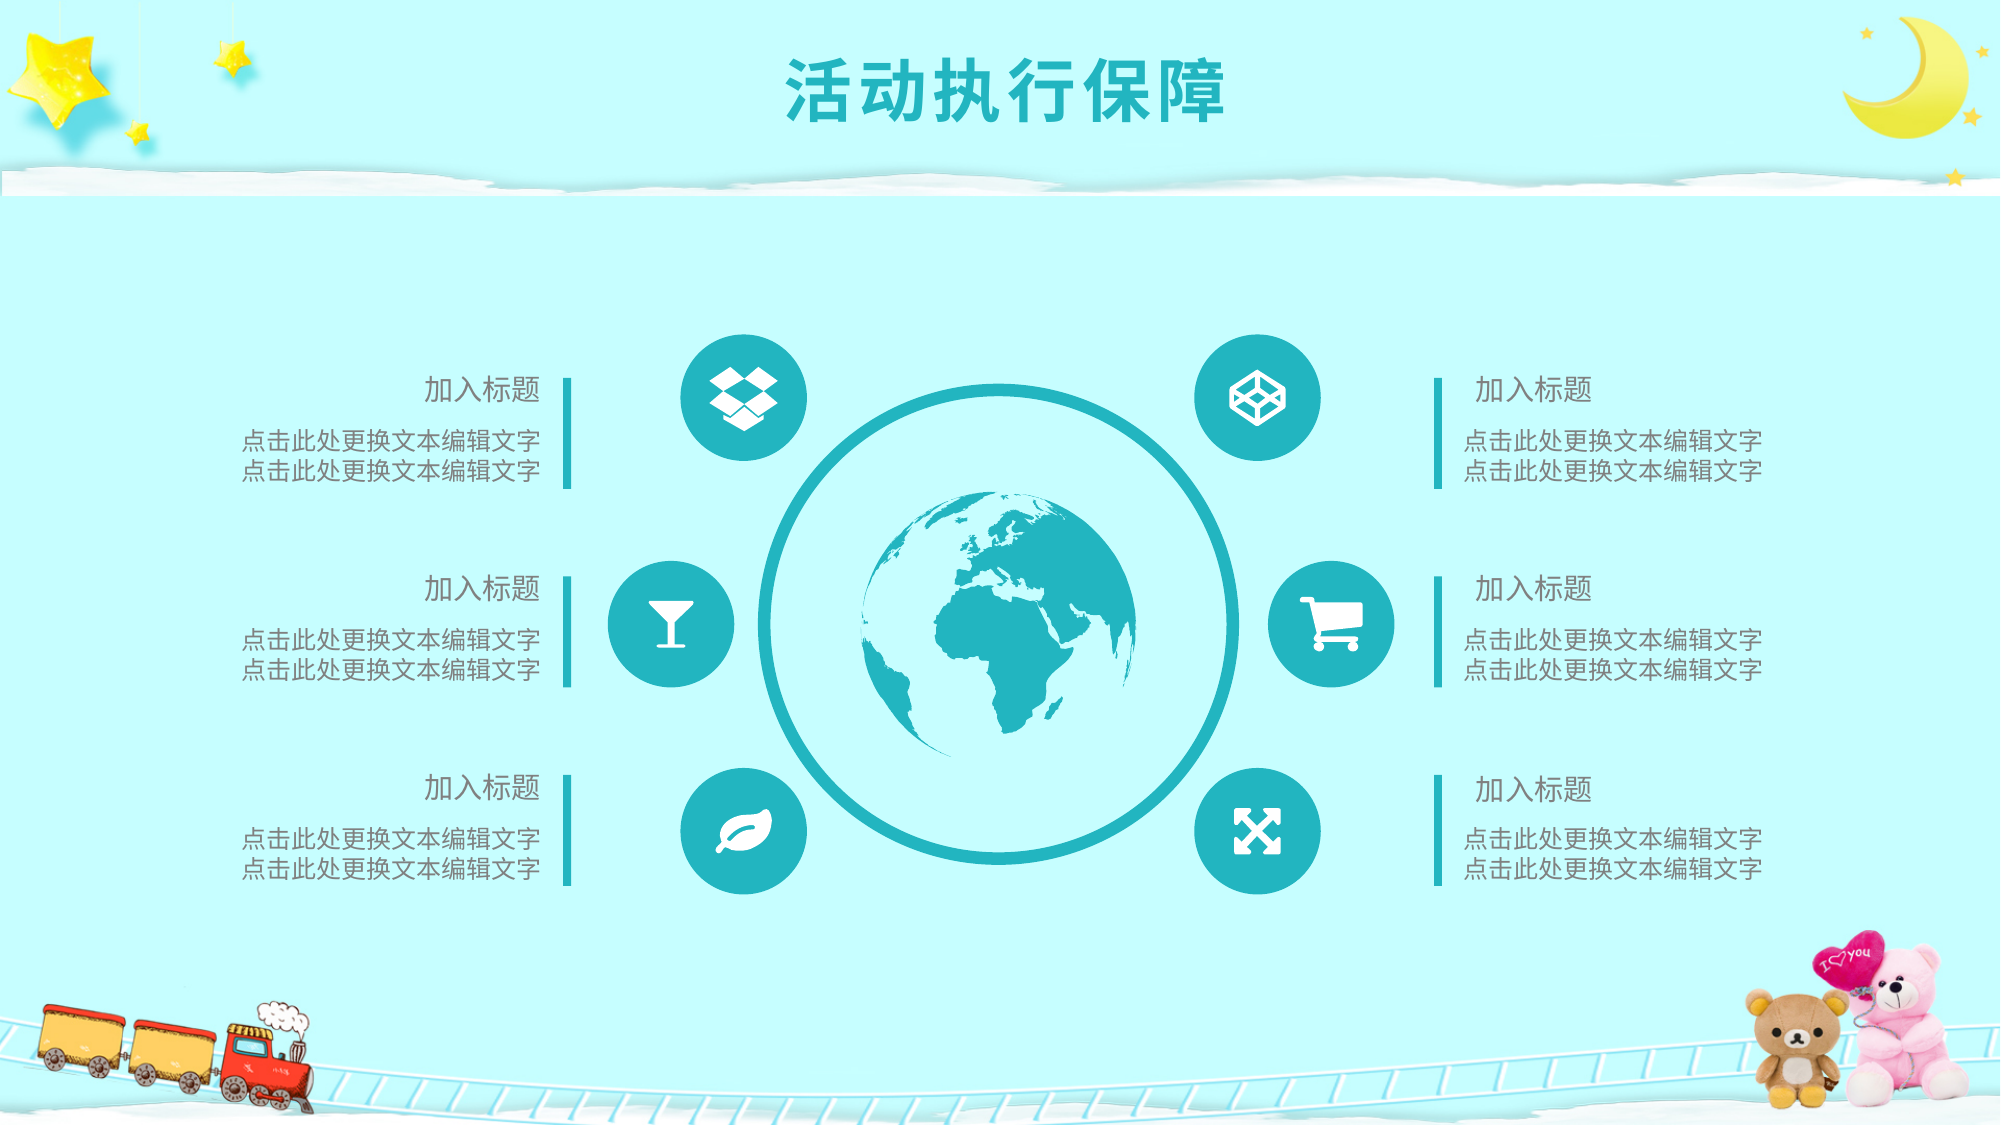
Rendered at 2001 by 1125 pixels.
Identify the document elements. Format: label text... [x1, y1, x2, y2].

text_box [1433, 575, 1443, 688]
picture [0, 0, 2001, 1125]
text_box [562, 774, 572, 887]
text_box [1433, 377, 1443, 490]
text_box [562, 377, 572, 490]
text_box [1433, 774, 1443, 887]
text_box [1448, 562, 1838, 693]
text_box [167, 363, 557, 494]
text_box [167, 761, 557, 893]
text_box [1448, 764, 1838, 892]
text_box 活动执行保障 [759, 47, 1251, 130]
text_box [167, 562, 557, 693]
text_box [1448, 363, 1838, 494]
text_box [562, 575, 572, 688]
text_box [607, 334, 1395, 895]
